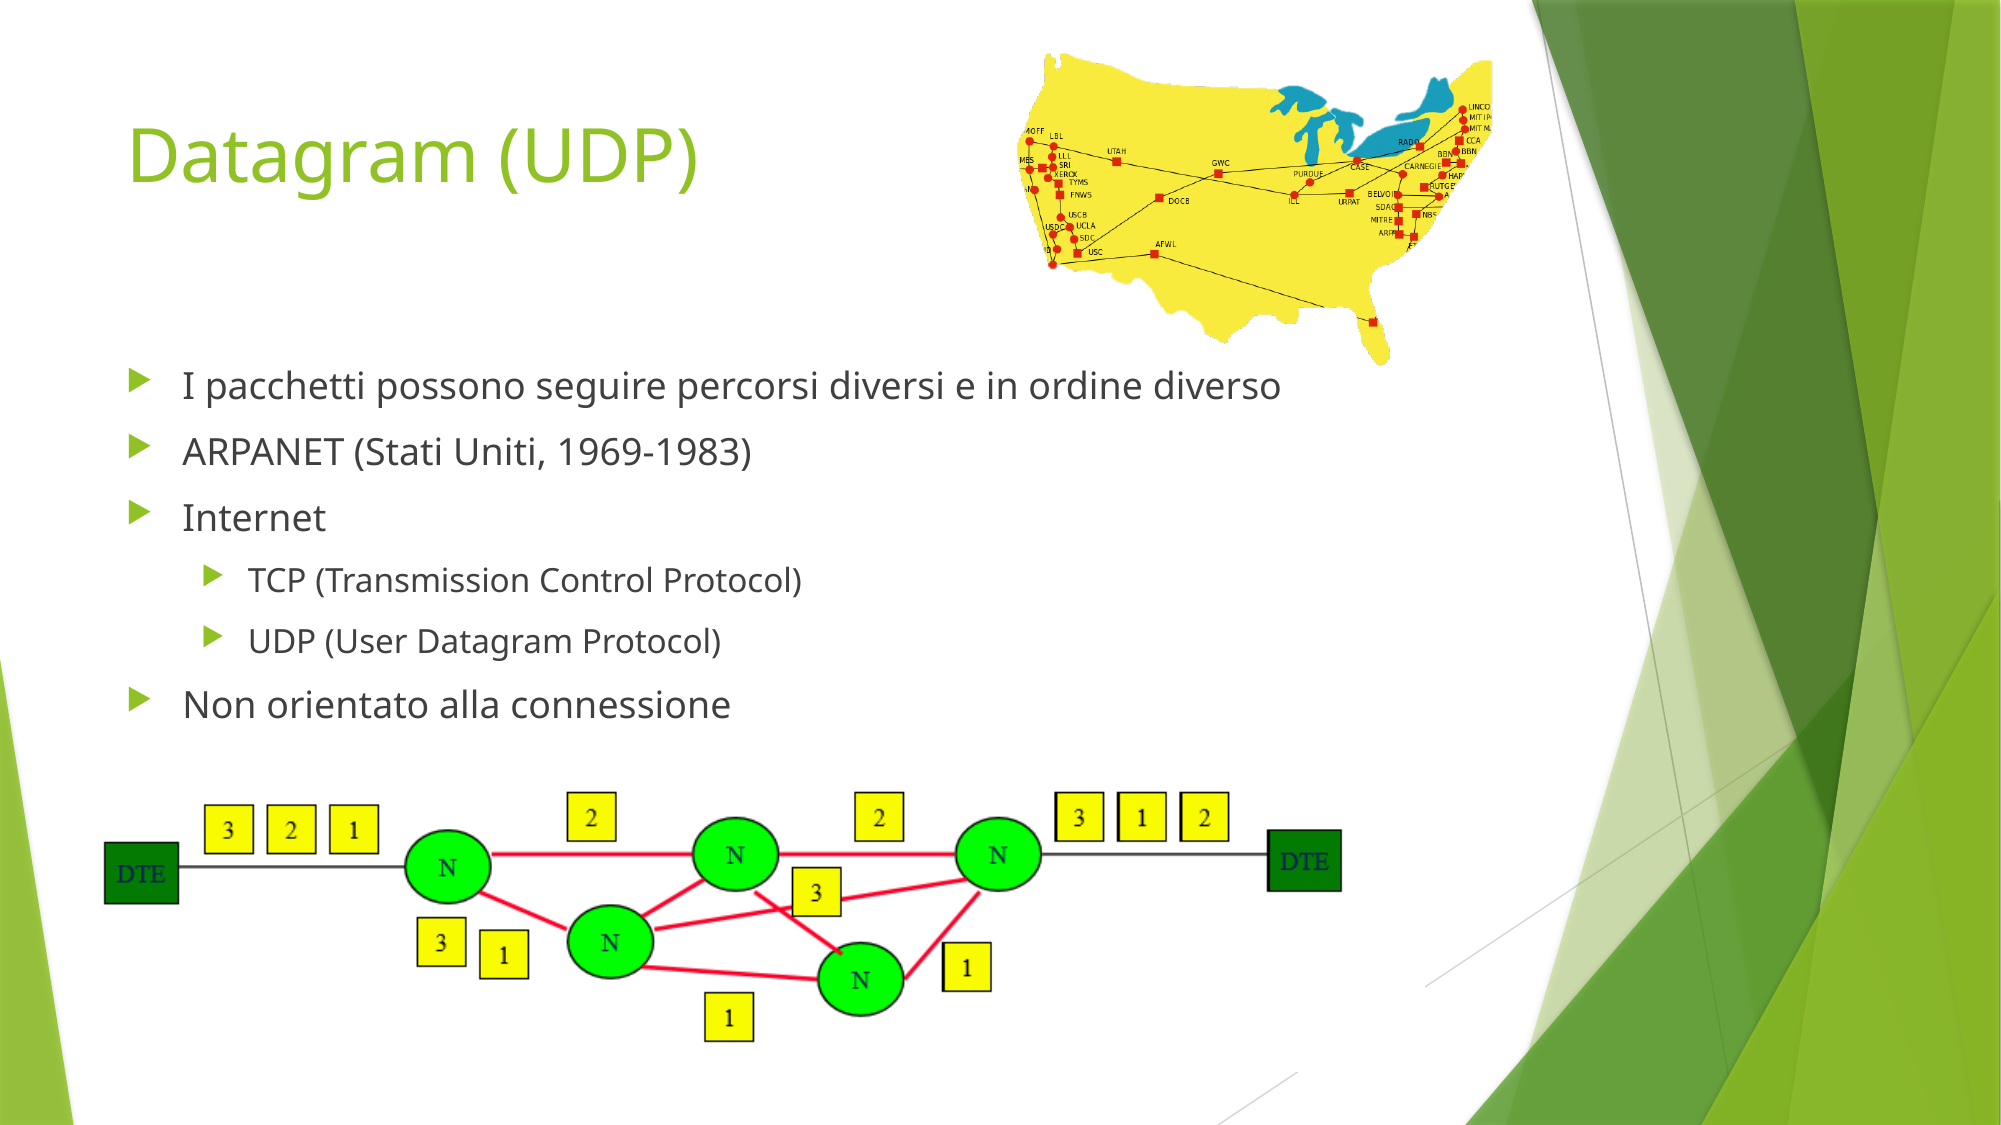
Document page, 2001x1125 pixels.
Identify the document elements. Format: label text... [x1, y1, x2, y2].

list I pacchetti possono seguire percorsi diversi e in ordine diverso ARPANET (Stati Uniti, 1969-1983) Internet TCP (Transmission Control Protocol) UDP (User Datagram Protocol) Non orientato alla connessione [111, 354, 1522, 992]
picture [973, 16, 1549, 380]
picture [83, 752, 1426, 1073]
title Datagram (UDP) [111, 99, 968, 317]
